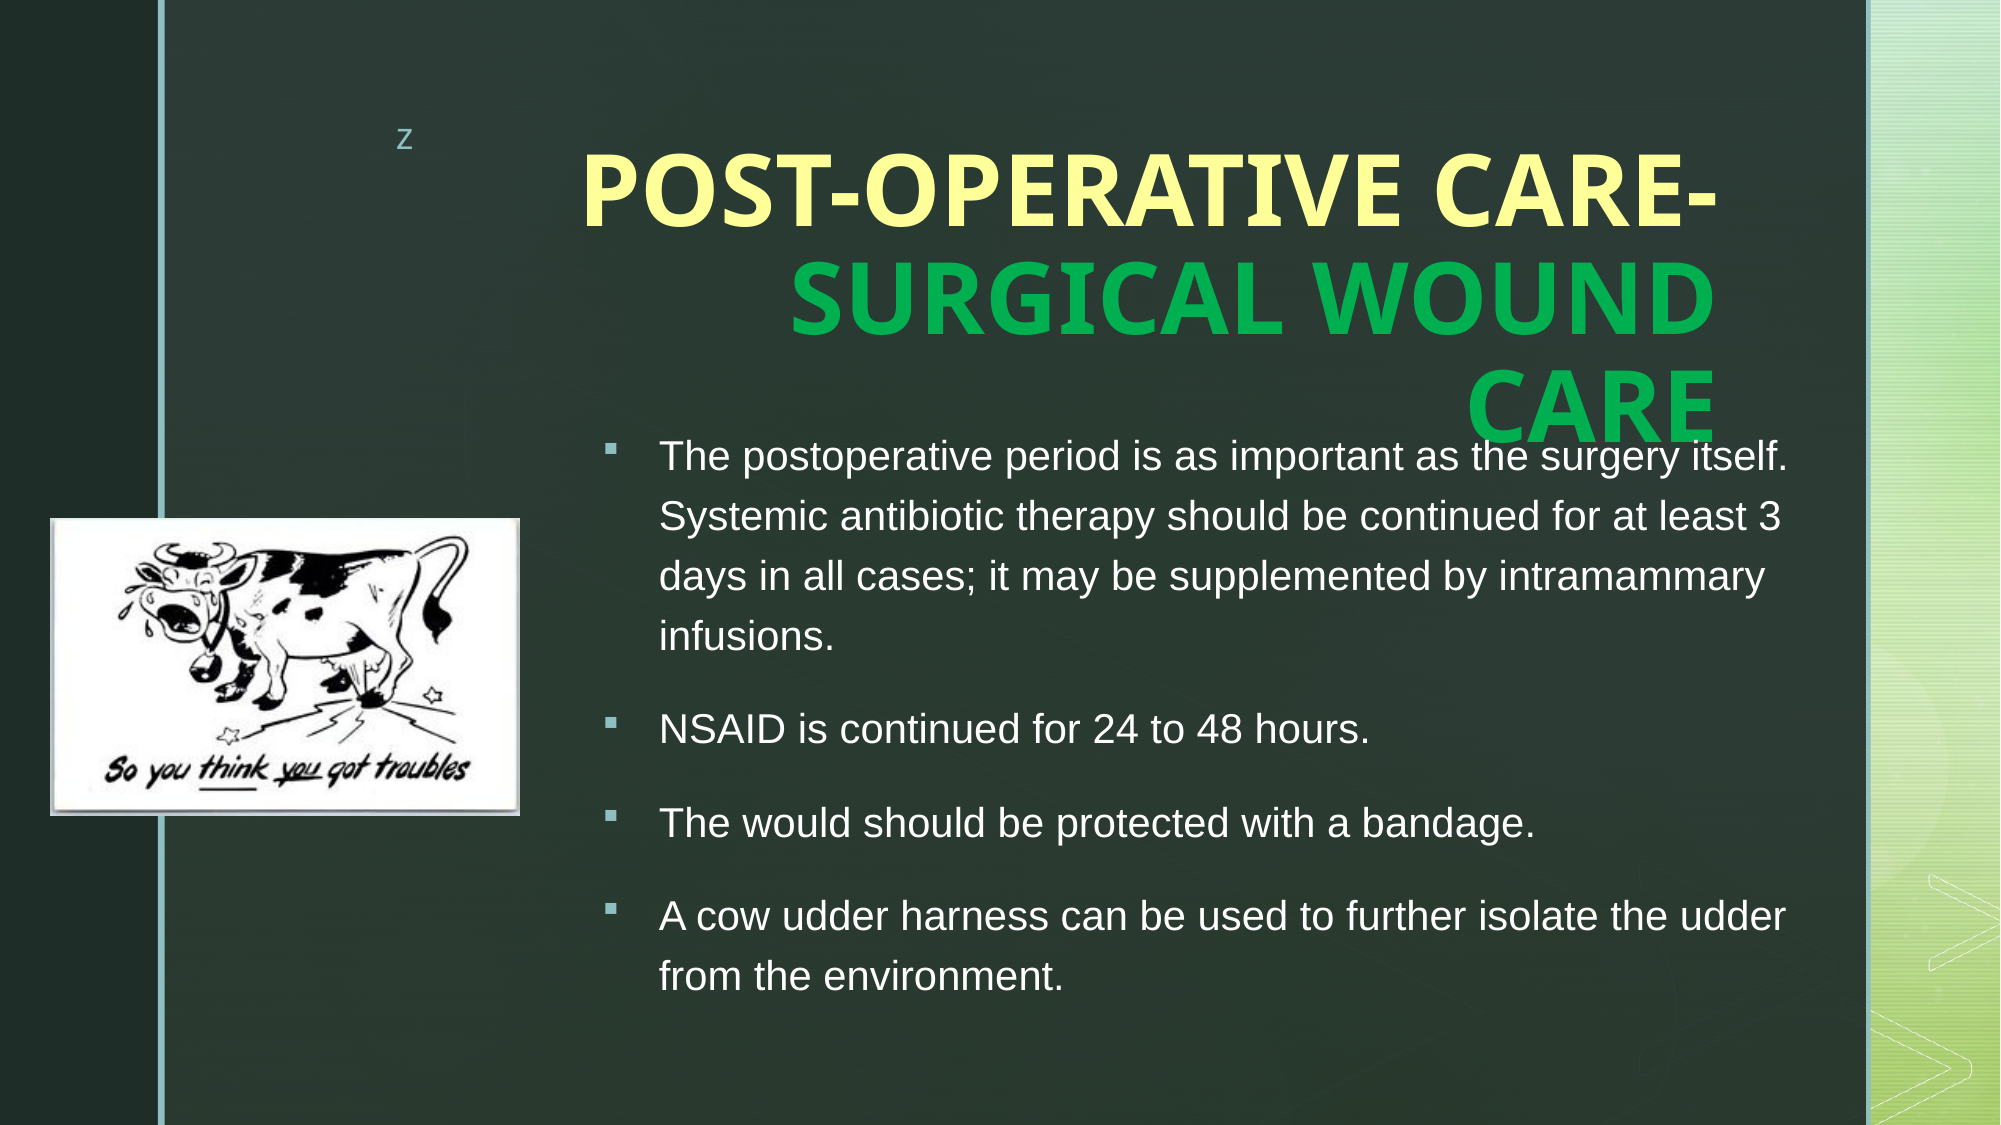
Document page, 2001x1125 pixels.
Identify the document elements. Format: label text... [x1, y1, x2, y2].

list The postoperative period is as important as the surgery itself. Systemic antibiotic therapy should be continued for at least 3 days in all cases; it may be supplemented by intramammary infusions. NSAID is continued for 24 to 48 hours. The would should be protected with a bandage. A cow udder harness can be used to further isolate the udder from the environment. [587, 381, 1867, 1037]
title POST-OPERATIVE CARE- SURGICAL WOUND CARE [428, 132, 1734, 310]
picture [50, 518, 520, 816]
picture [1871, 0, 2001, 1125]
